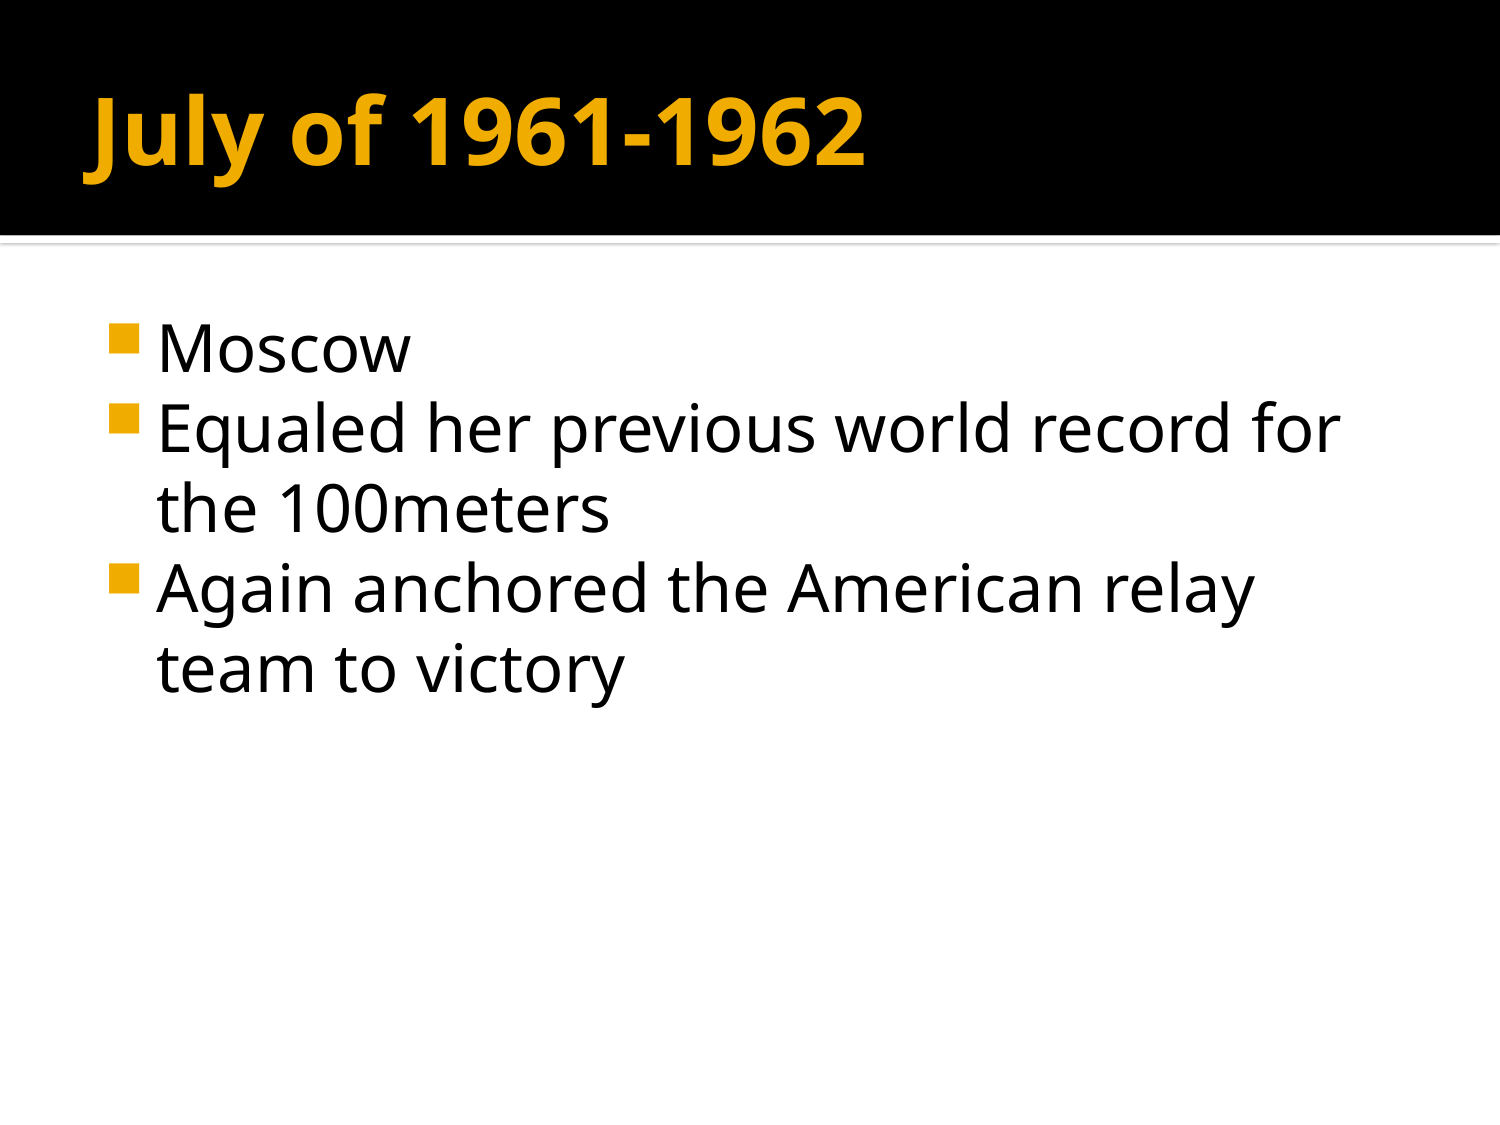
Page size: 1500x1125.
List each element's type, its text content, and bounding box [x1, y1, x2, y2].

list Moscow Equaled her previous world record for the 100meters Again anchored the American relay team to victory [75, 291, 1425, 1050]
title July of 1961-1962 [75, 25, 1425, 231]
